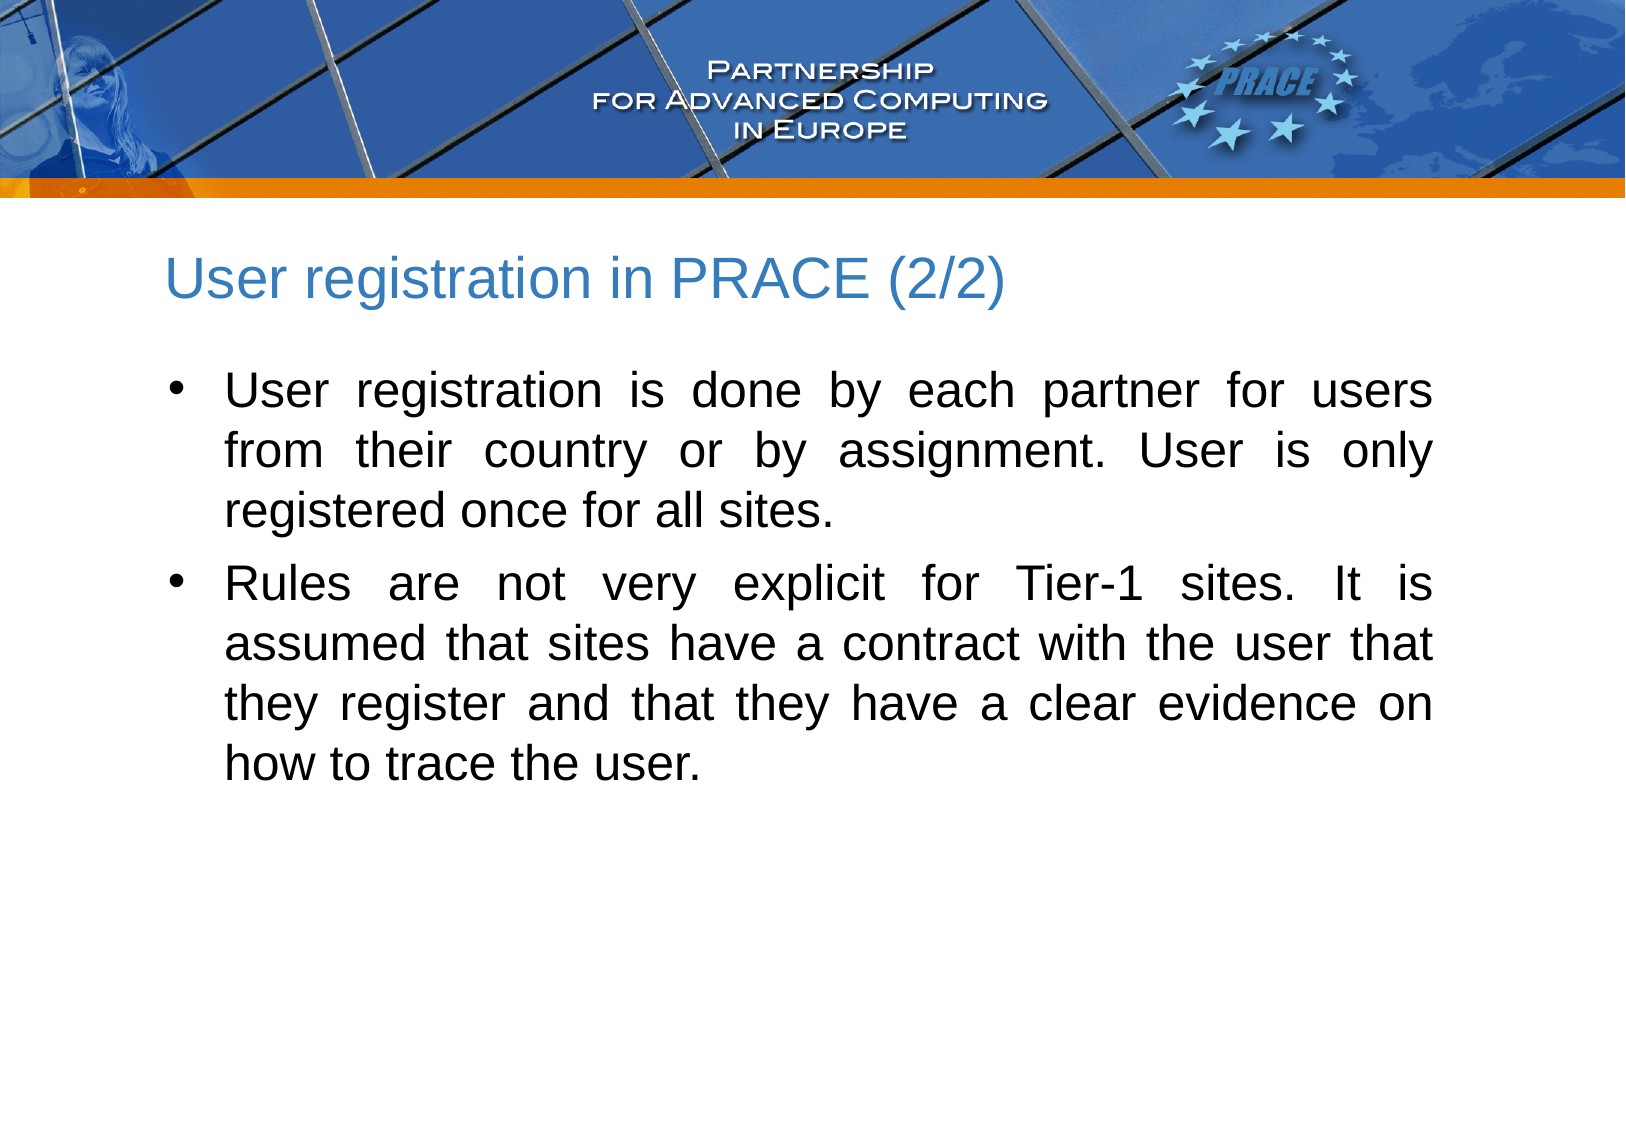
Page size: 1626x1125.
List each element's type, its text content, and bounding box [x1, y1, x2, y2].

title User registration in PRACE (2/2) [149, 212, 1449, 340]
list User registration is done by each partner for users from their country or by assignment. User is only registered once for all sites. Rules are not very explicit for Tier-1 sites. It is assumed that sites have a contract with the user that they register and that they have a clear evidence on how to trace the user. [152, 349, 1450, 1023]
picture [0, 0, 1625, 198]
